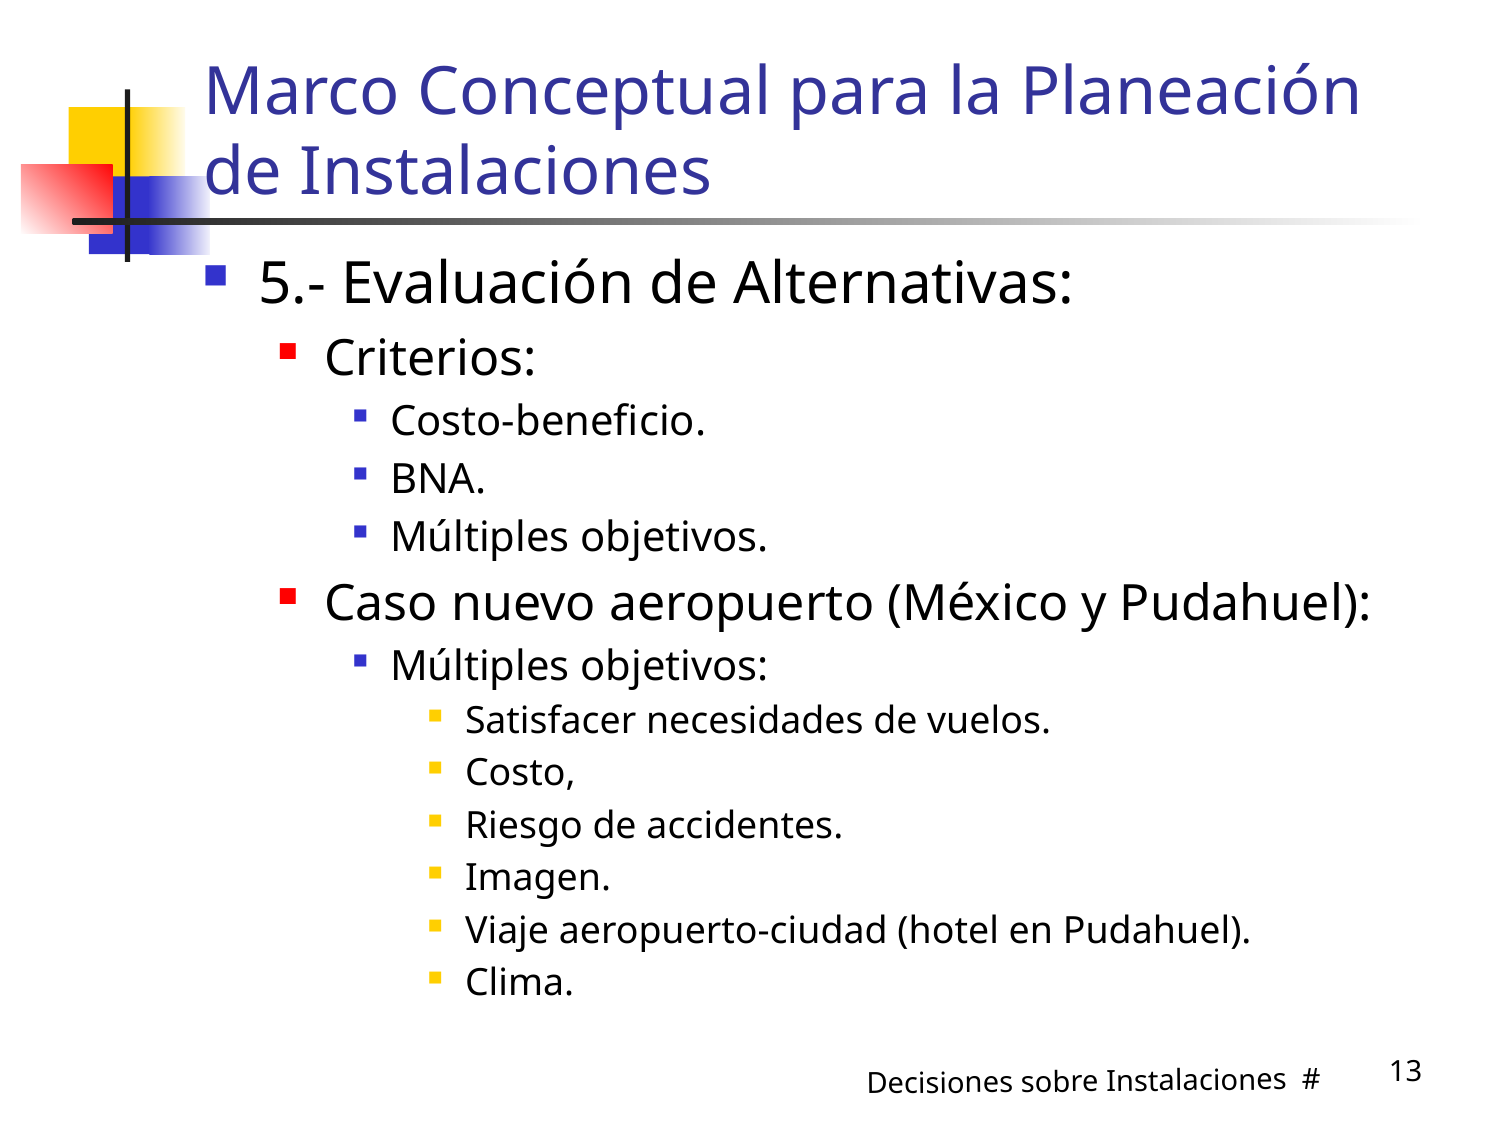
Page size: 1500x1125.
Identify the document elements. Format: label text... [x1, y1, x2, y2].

footer Decisiones sobre Instalaciones # [773, 1028, 1414, 1110]
title Marco Conceptual para la Planeación de Instalaciones [188, 27, 1468, 216]
slide_number 13 [1124, 1024, 1438, 1101]
list 5.- Evaluación de Alternativas: Criterios: Costo-beneficio. BNA. Múltiples objetivos. Caso nuevo aeropuerto (México y Pudahuel): Múltiples objetivos: Satisfacer necesidades de vuelos. Costo, Riesgo de accidentes. Imagen. Viaje aeropuerto-ciudad (hotel en Pudahuel). Clima. [187, 237, 1463, 969]
